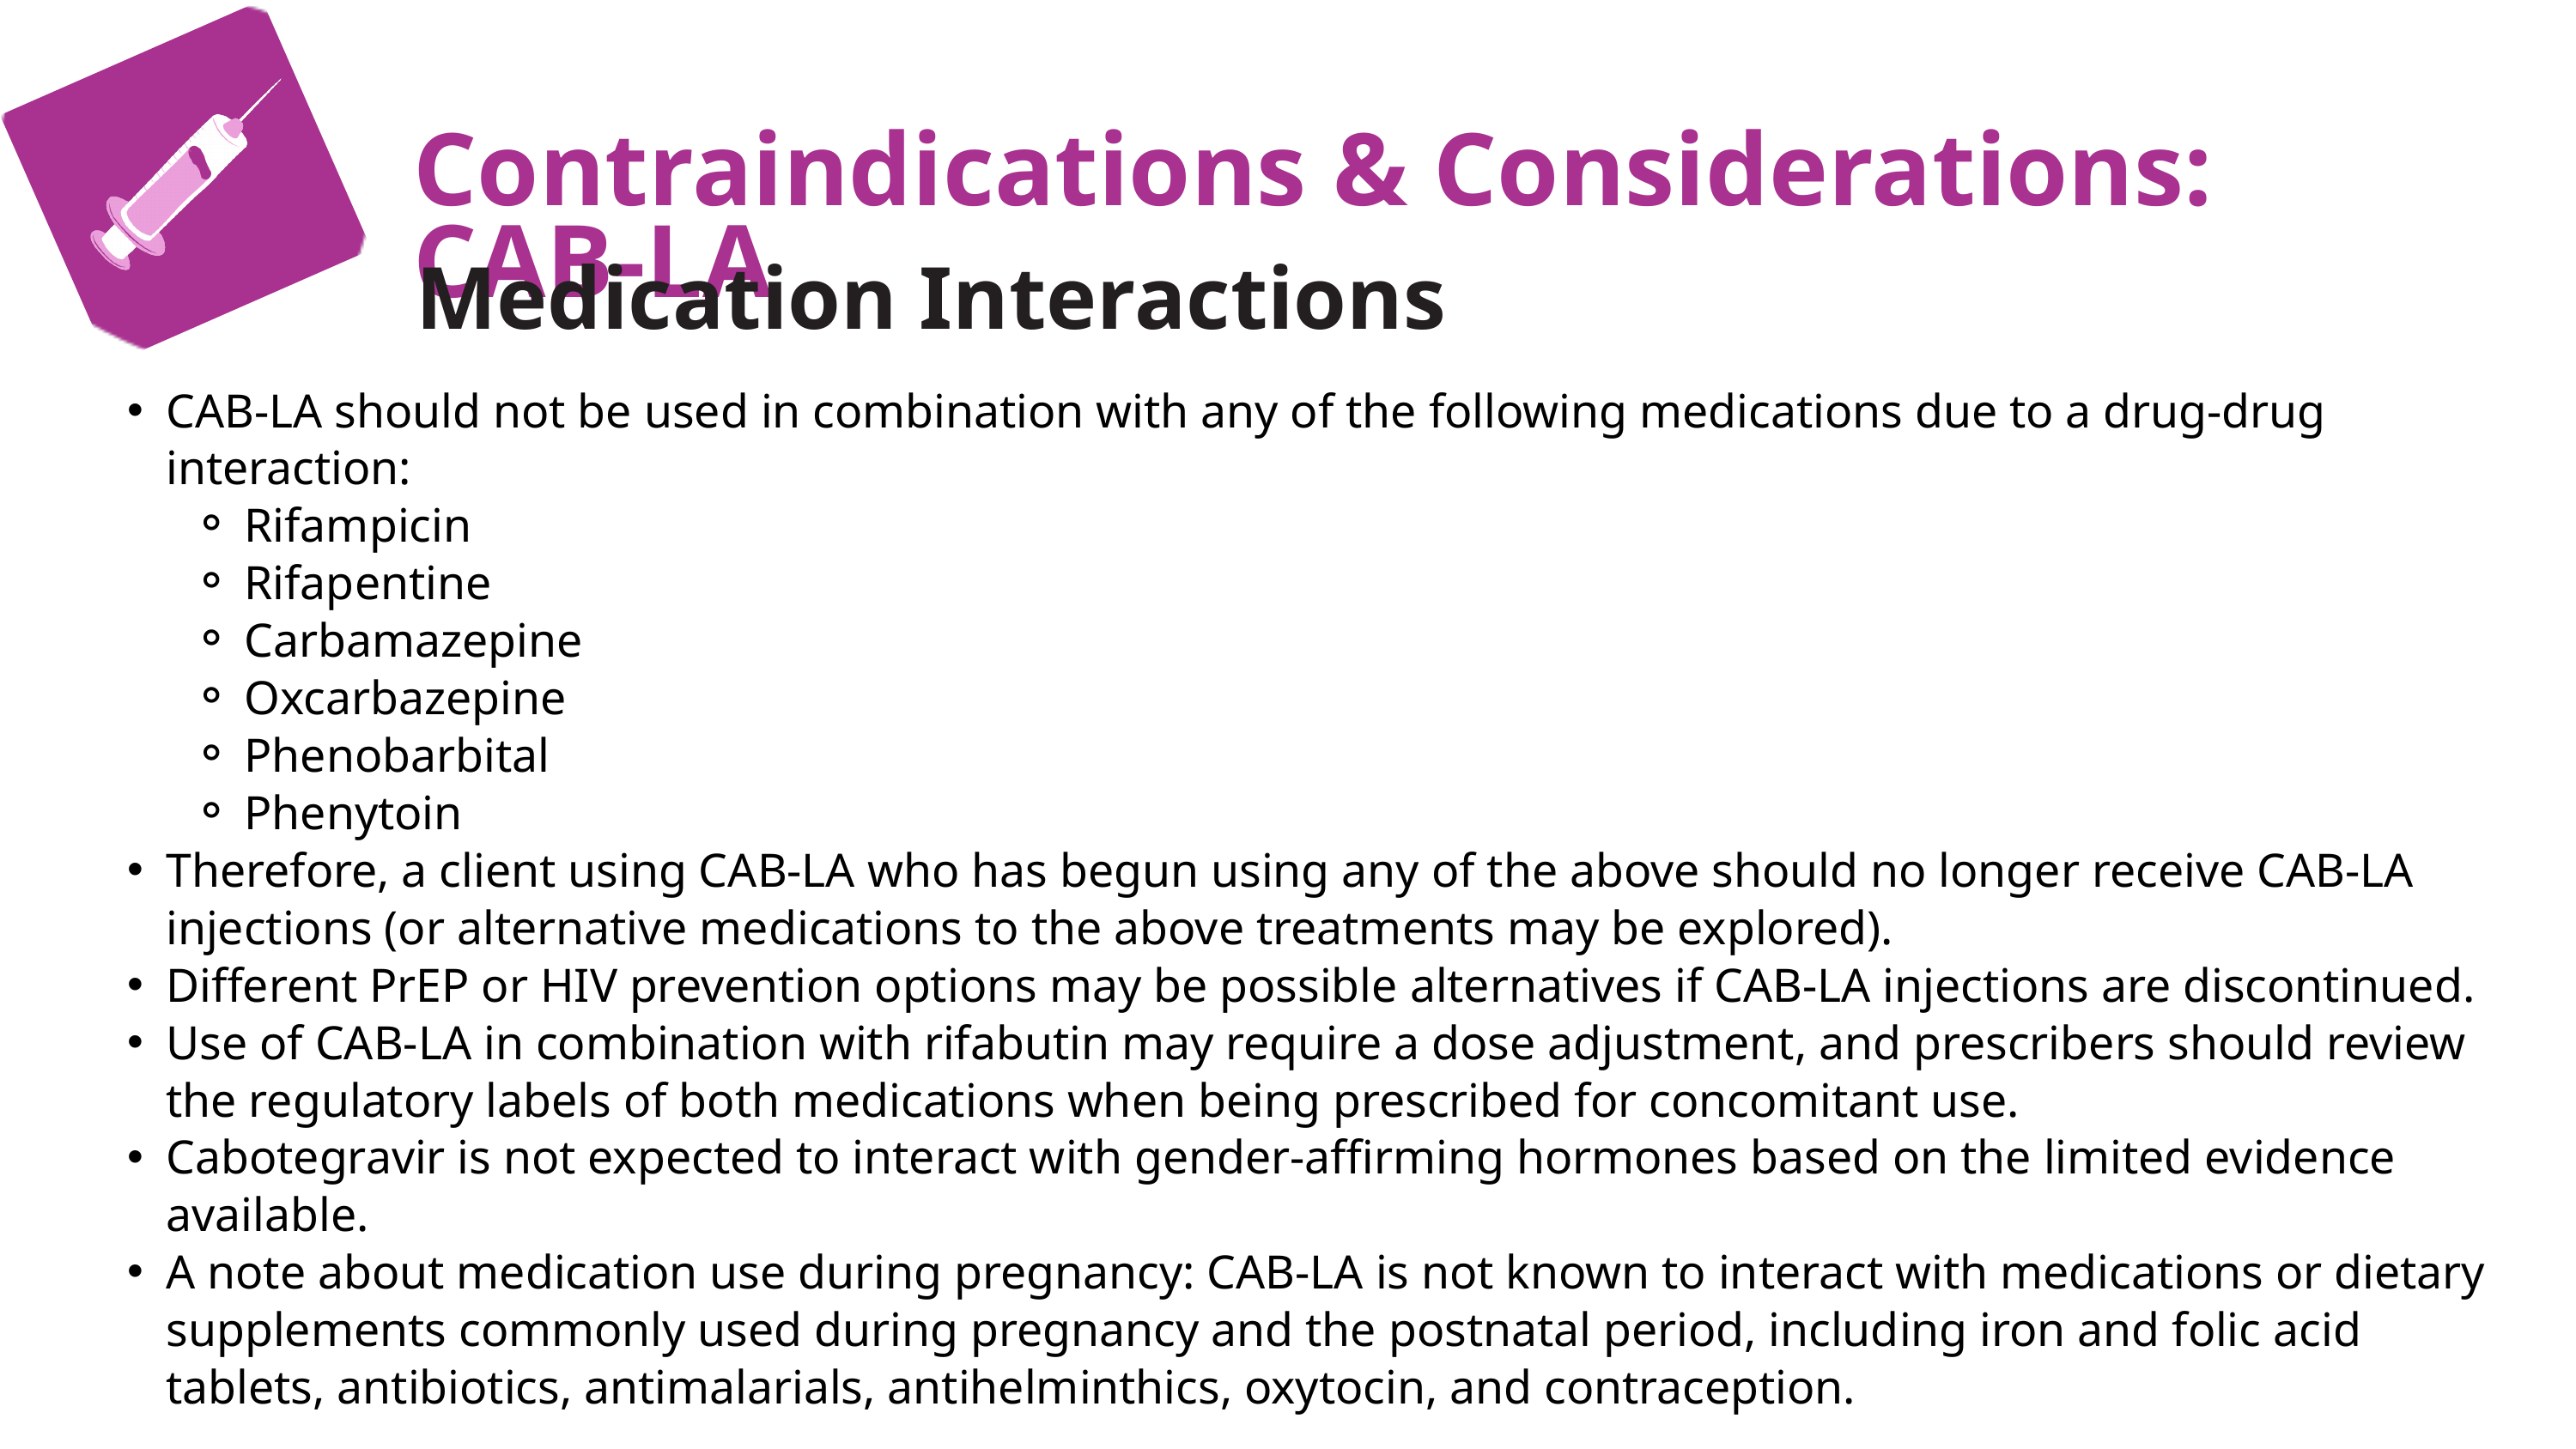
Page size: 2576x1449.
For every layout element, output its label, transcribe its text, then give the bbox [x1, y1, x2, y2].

text_box Contraindications & Considerations: CAB-LA [413, 133, 2432, 318]
text_box Medication Interactions [416, 266, 1960, 347]
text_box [90, 77, 282, 270]
text_box CAB-LA should not be used in combination with any of the following medications due to a drug-drug interaction: Rifampicin Rifapentine Carbamazepine Oxcarbazepine Phenobarbital Phenytoin Therefore, a client using CAB-LA who has begun using any of the above should no longer receive CAB-LA injections (or alternative medications to the above treatments may be explored). Different PrEP or HIV prevention options may be possible alternatives if CAB-LA injections are discontinued. Use of CAB-LA in combination with rifabutin may require a dose adjustment, and prescribers should review the regulatory labels of both medications when being prescribed for concomitant use. Cabotegravir is not expected to interact with gender-affirming hormones based on the limited evidence available. A note about medication use during pregnancy: CAB-LA is not known to interact with medications or dietary supplements commonly used during pregnancy and the postnatal period, including iron and folic acid tablets, antibiotics, antimalarials, antihelminthics, oxytocin, and contraception. [88, 379, 2488, 1414]
text_box [0, 0, 372, 365]
